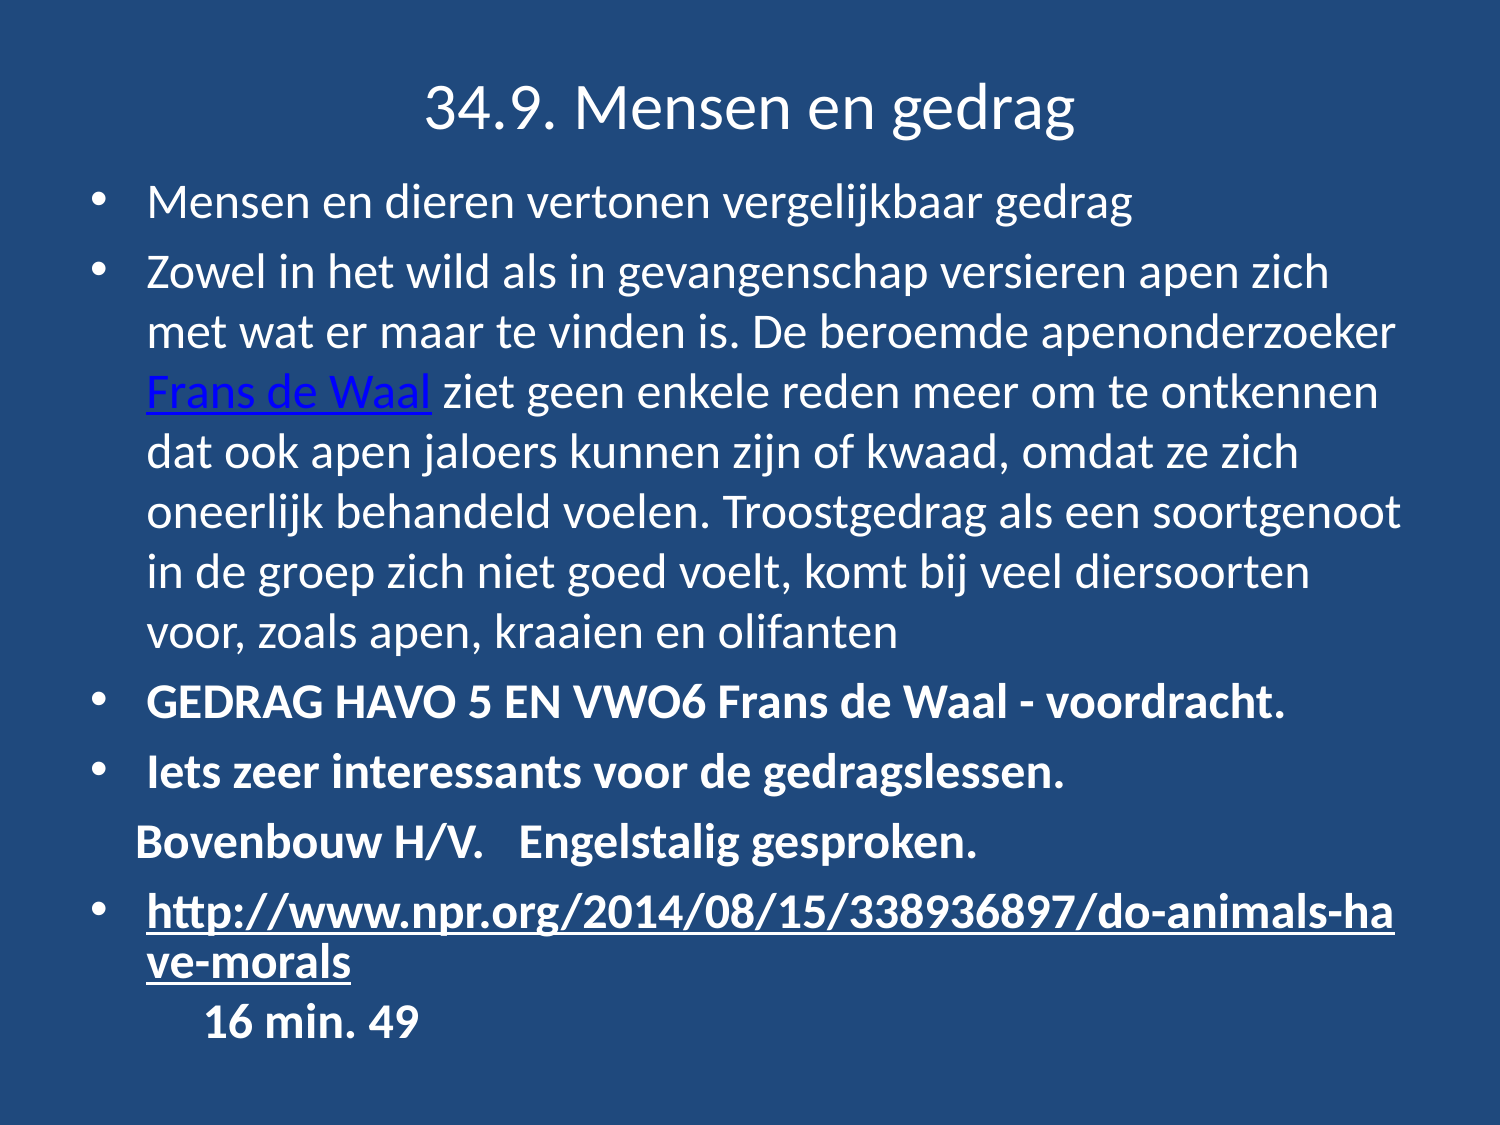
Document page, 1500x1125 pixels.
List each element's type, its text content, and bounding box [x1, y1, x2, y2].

list Mensen en dieren vertonen vergelijkbaar gedrag Zowel in het wild als in gevangenschap versieren apen zich met wat er maar te vinden is. De beroemde apenonderzoeker Frans de Waal ziet geen enkele reden meer om te ontkennen dat ook apen jaloers kunnen zijn of kwaad, omdat ze zich oneerlijk behandeld voelen. Troostgedrag als een soortgenoot in de groep zich niet goed voelt, komt bij veel diersoorten voor, zoals apen, kraaien en olifanten GEDRAG HAVO 5 EN VWO6 Frans de Waal - voordracht. Iets zeer interessants voor de gedragslessen. Bovenbouw H/V. Engelstalig gesproken. http://www.npr.org/2014/08/15/338936897/do-animals-have-morals 16 min. 49 [75, 160, 1425, 1083]
title 34.9. Mensen en gedrag [75, 45, 1425, 160]
